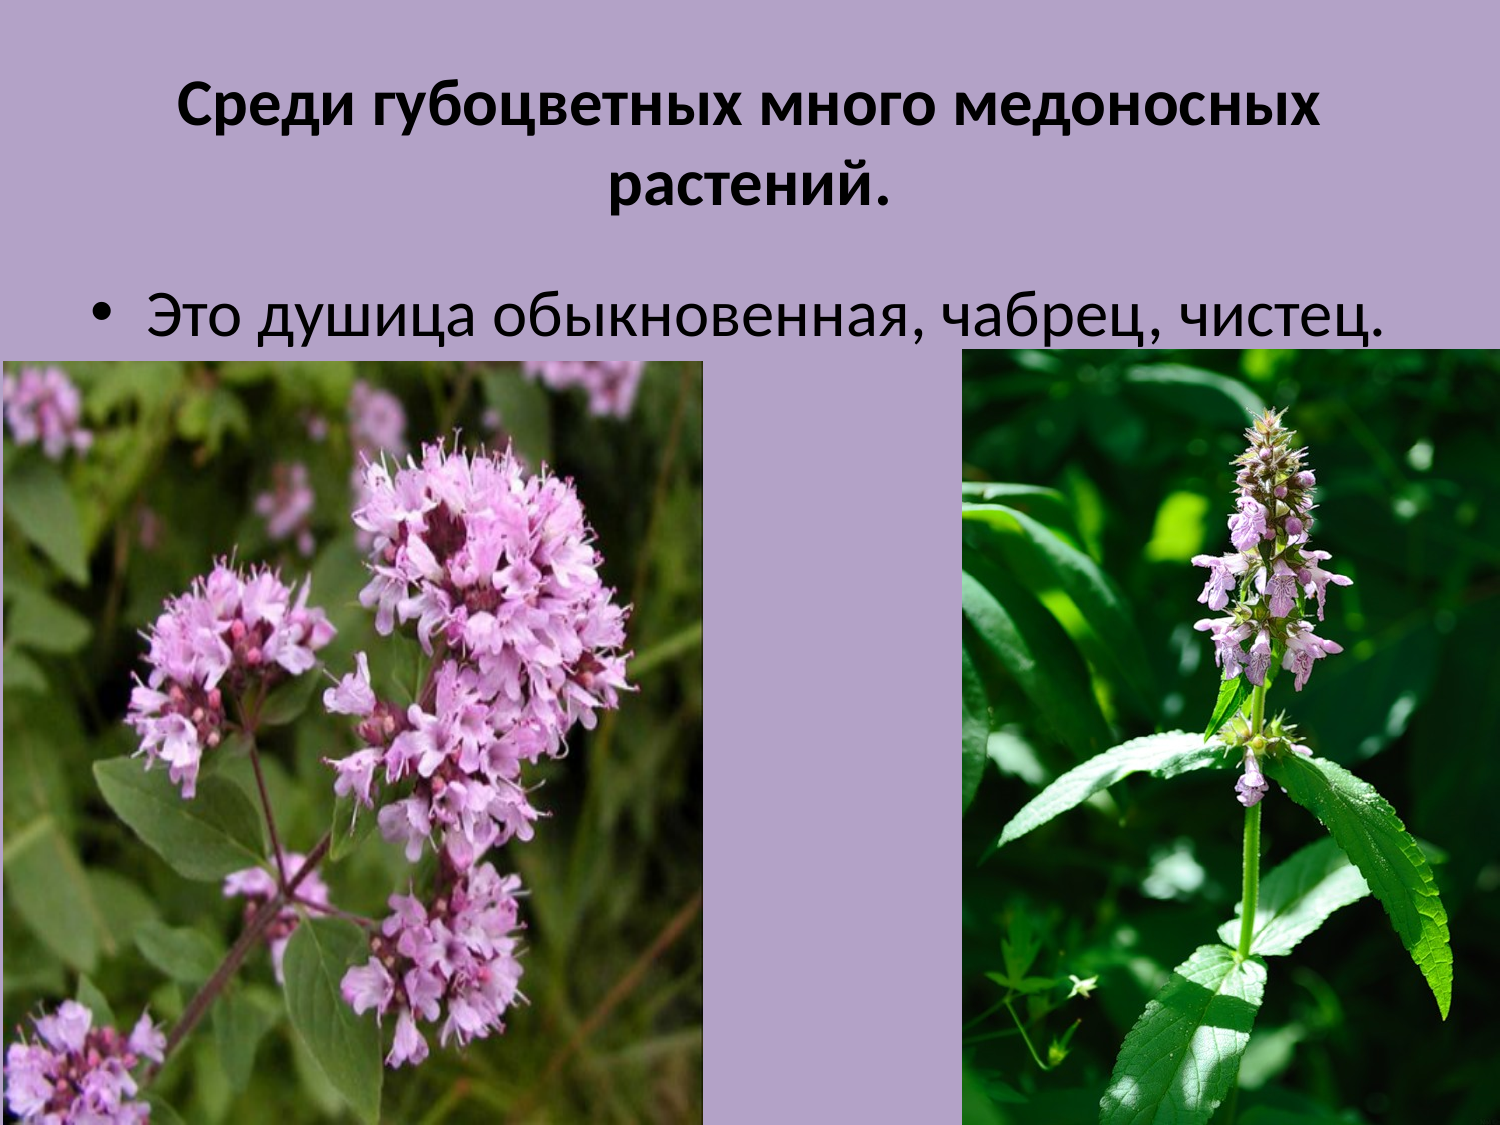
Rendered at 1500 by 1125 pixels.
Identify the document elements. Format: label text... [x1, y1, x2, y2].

picture [3, 361, 704, 1125]
picture [962, 349, 1500, 1125]
title Среди губоцветных много медоносных растений. [74, 44, 1426, 233]
list Это душица обыкновенная, чабрец, чистец. [74, 262, 1426, 1006]
